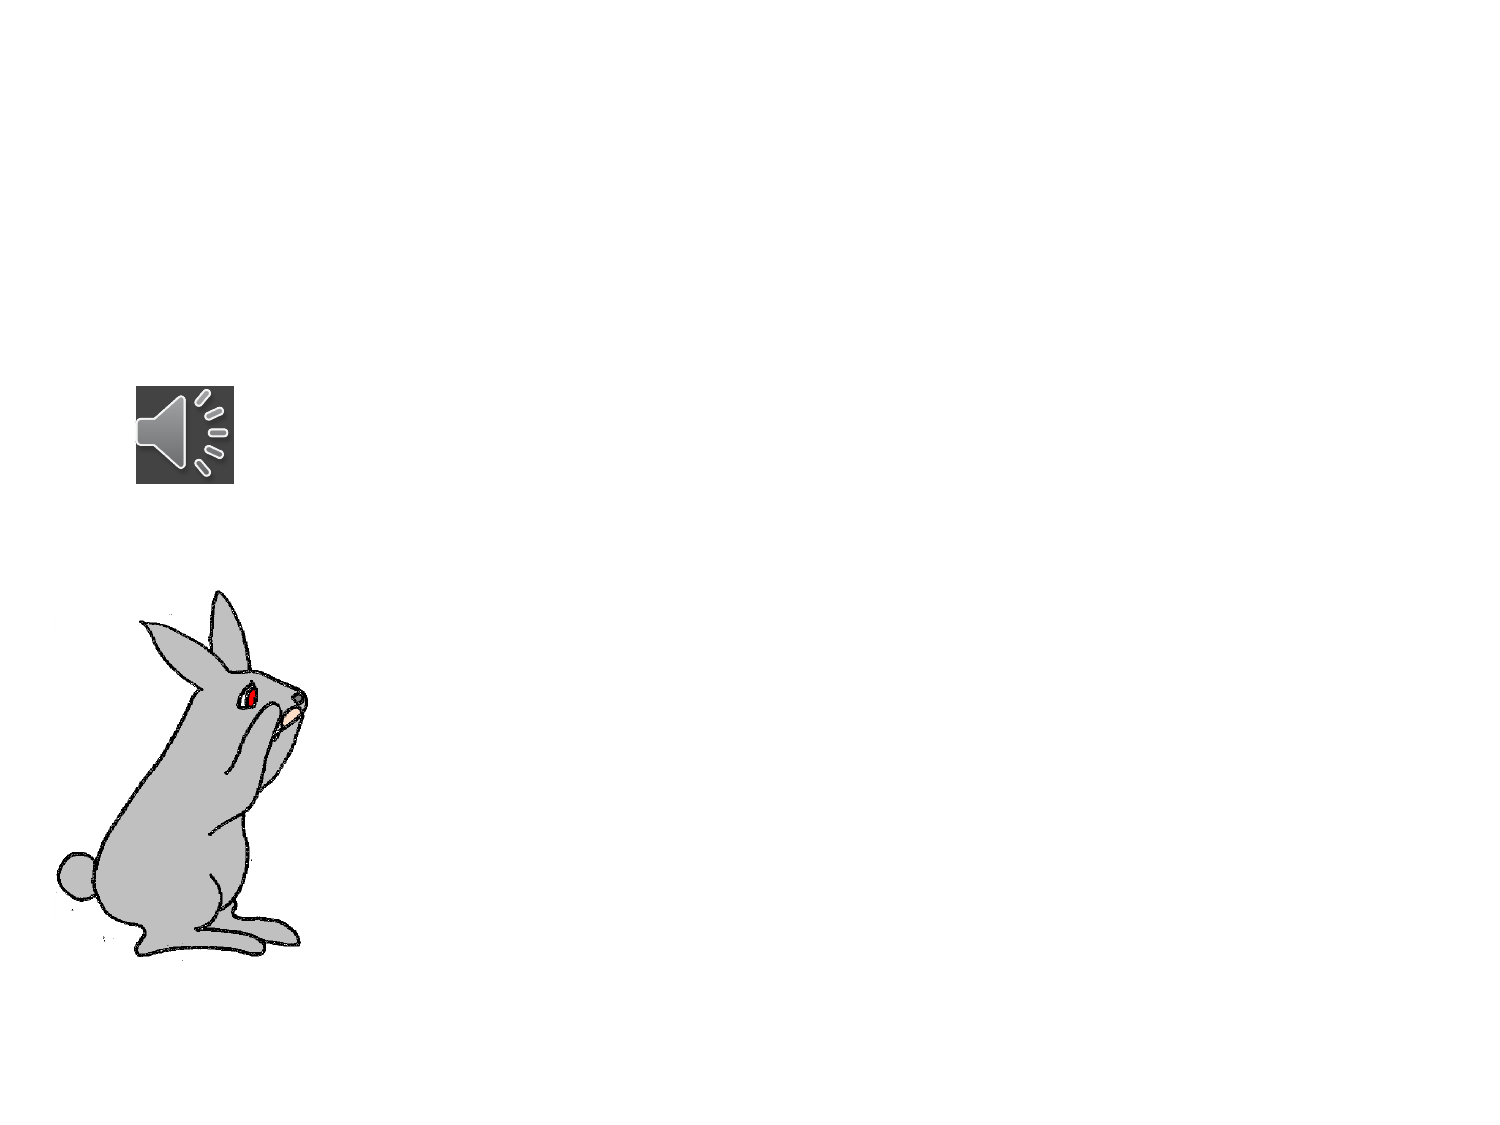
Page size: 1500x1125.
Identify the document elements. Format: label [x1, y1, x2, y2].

picture [134, 385, 236, 486]
picture [52, 585, 317, 961]
